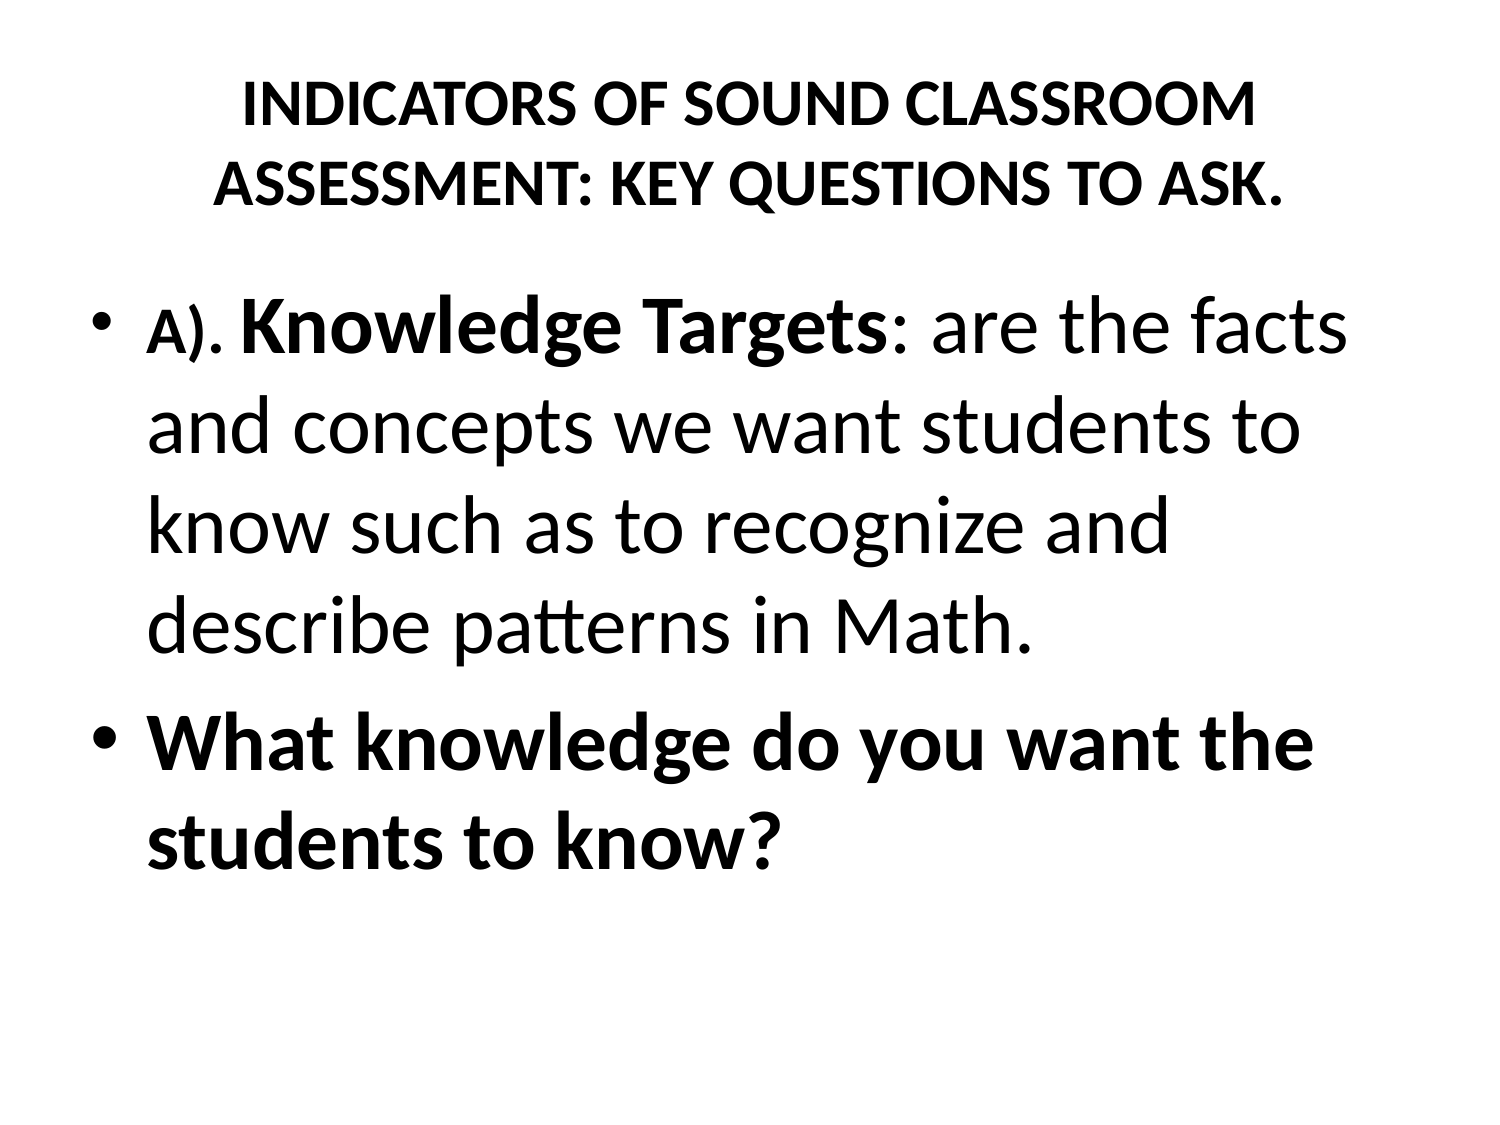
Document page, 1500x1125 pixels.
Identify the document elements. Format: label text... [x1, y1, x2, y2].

list A). Knowledge Targets: are the facts and concepts we want students to know such as to recognize and describe patterns in Math. What knowledge do you want the students to know? [75, 262, 1425, 1005]
title INDICATORS OF SOUND CLASSROOM ASSESSMENT: KEY QUESTIONS TO ASK. [75, 45, 1425, 233]
